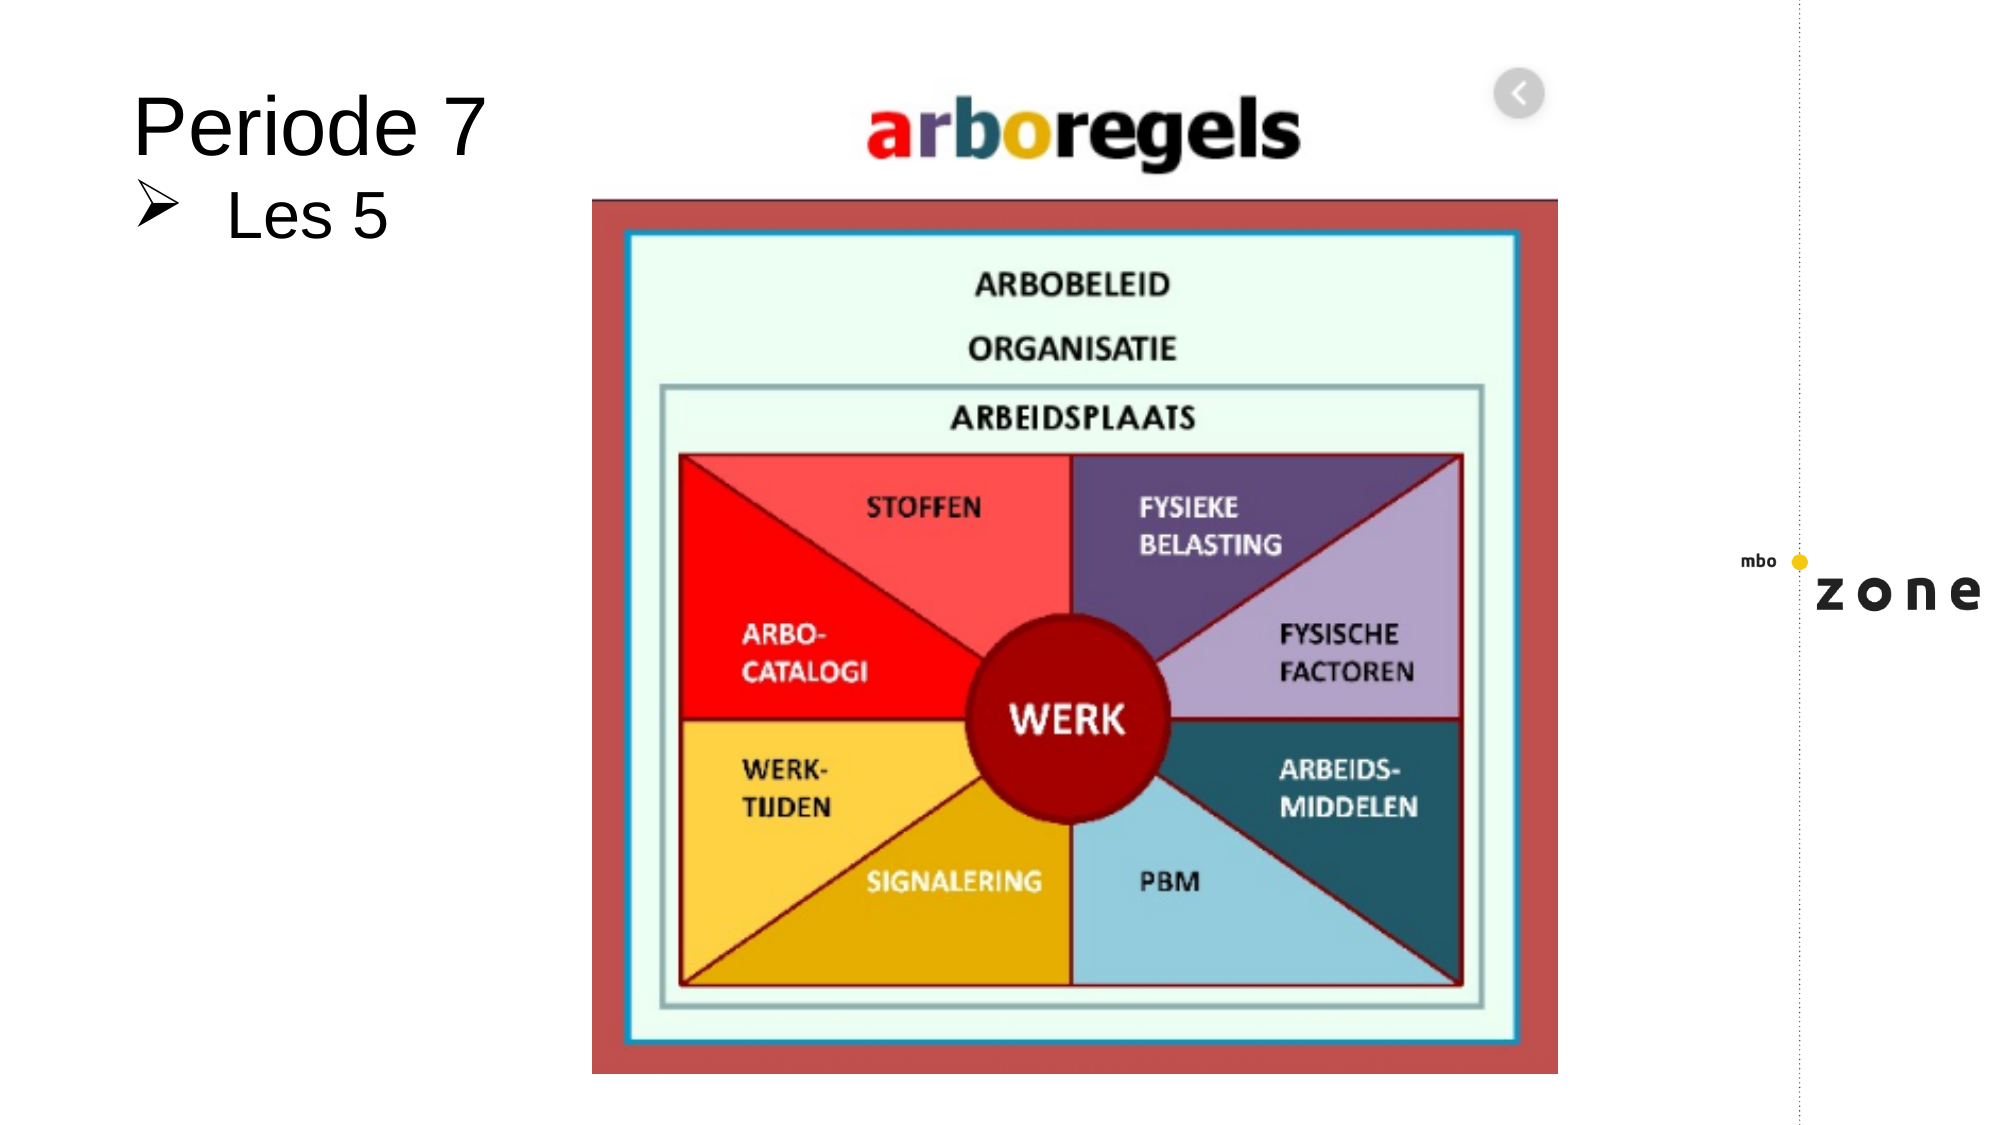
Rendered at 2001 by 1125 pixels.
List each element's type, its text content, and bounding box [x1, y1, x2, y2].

text_box Periode 7 Les 5 [117, 64, 528, 259]
picture [592, 64, 1558, 1074]
picture [1596, 0, 2001, 1125]
